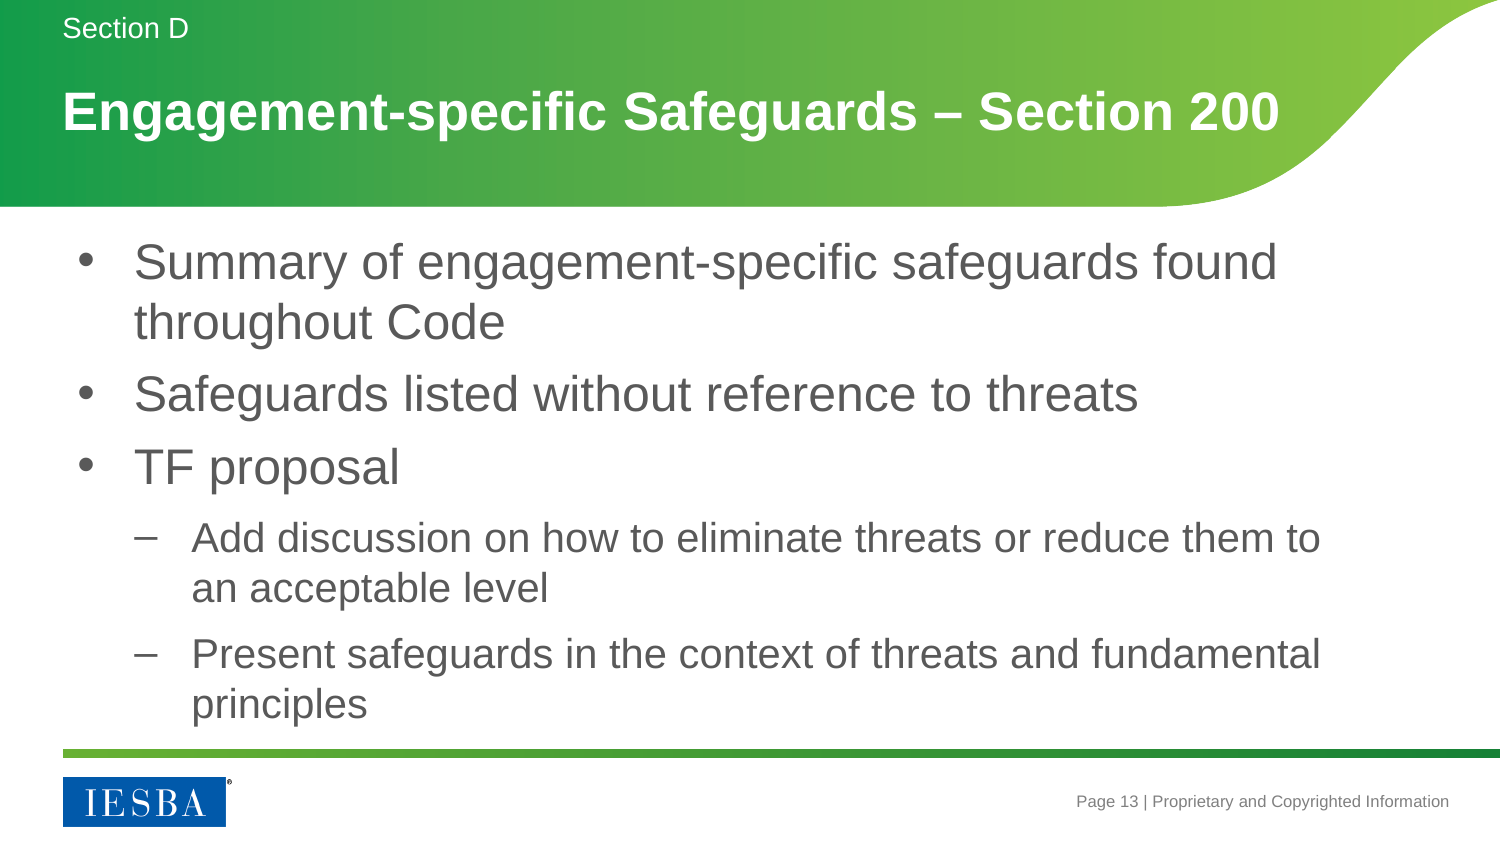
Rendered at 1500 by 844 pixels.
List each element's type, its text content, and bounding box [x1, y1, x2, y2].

list Summary of engagement-specific safeguards found throughout Code Safeguards listed without reference to threats TF proposal Add discussion on how to eliminate threats or reduce them to an acceptable level Present safeguards in the context of threats and fundamental principles [62, 221, 1388, 725]
picture [63, 777, 232, 827]
picture [0, 0, 1500, 207]
subtitle Section D [62, 9, 500, 38]
title Engagement-specific Safeguards – Section 200 [62, 75, 1300, 142]
